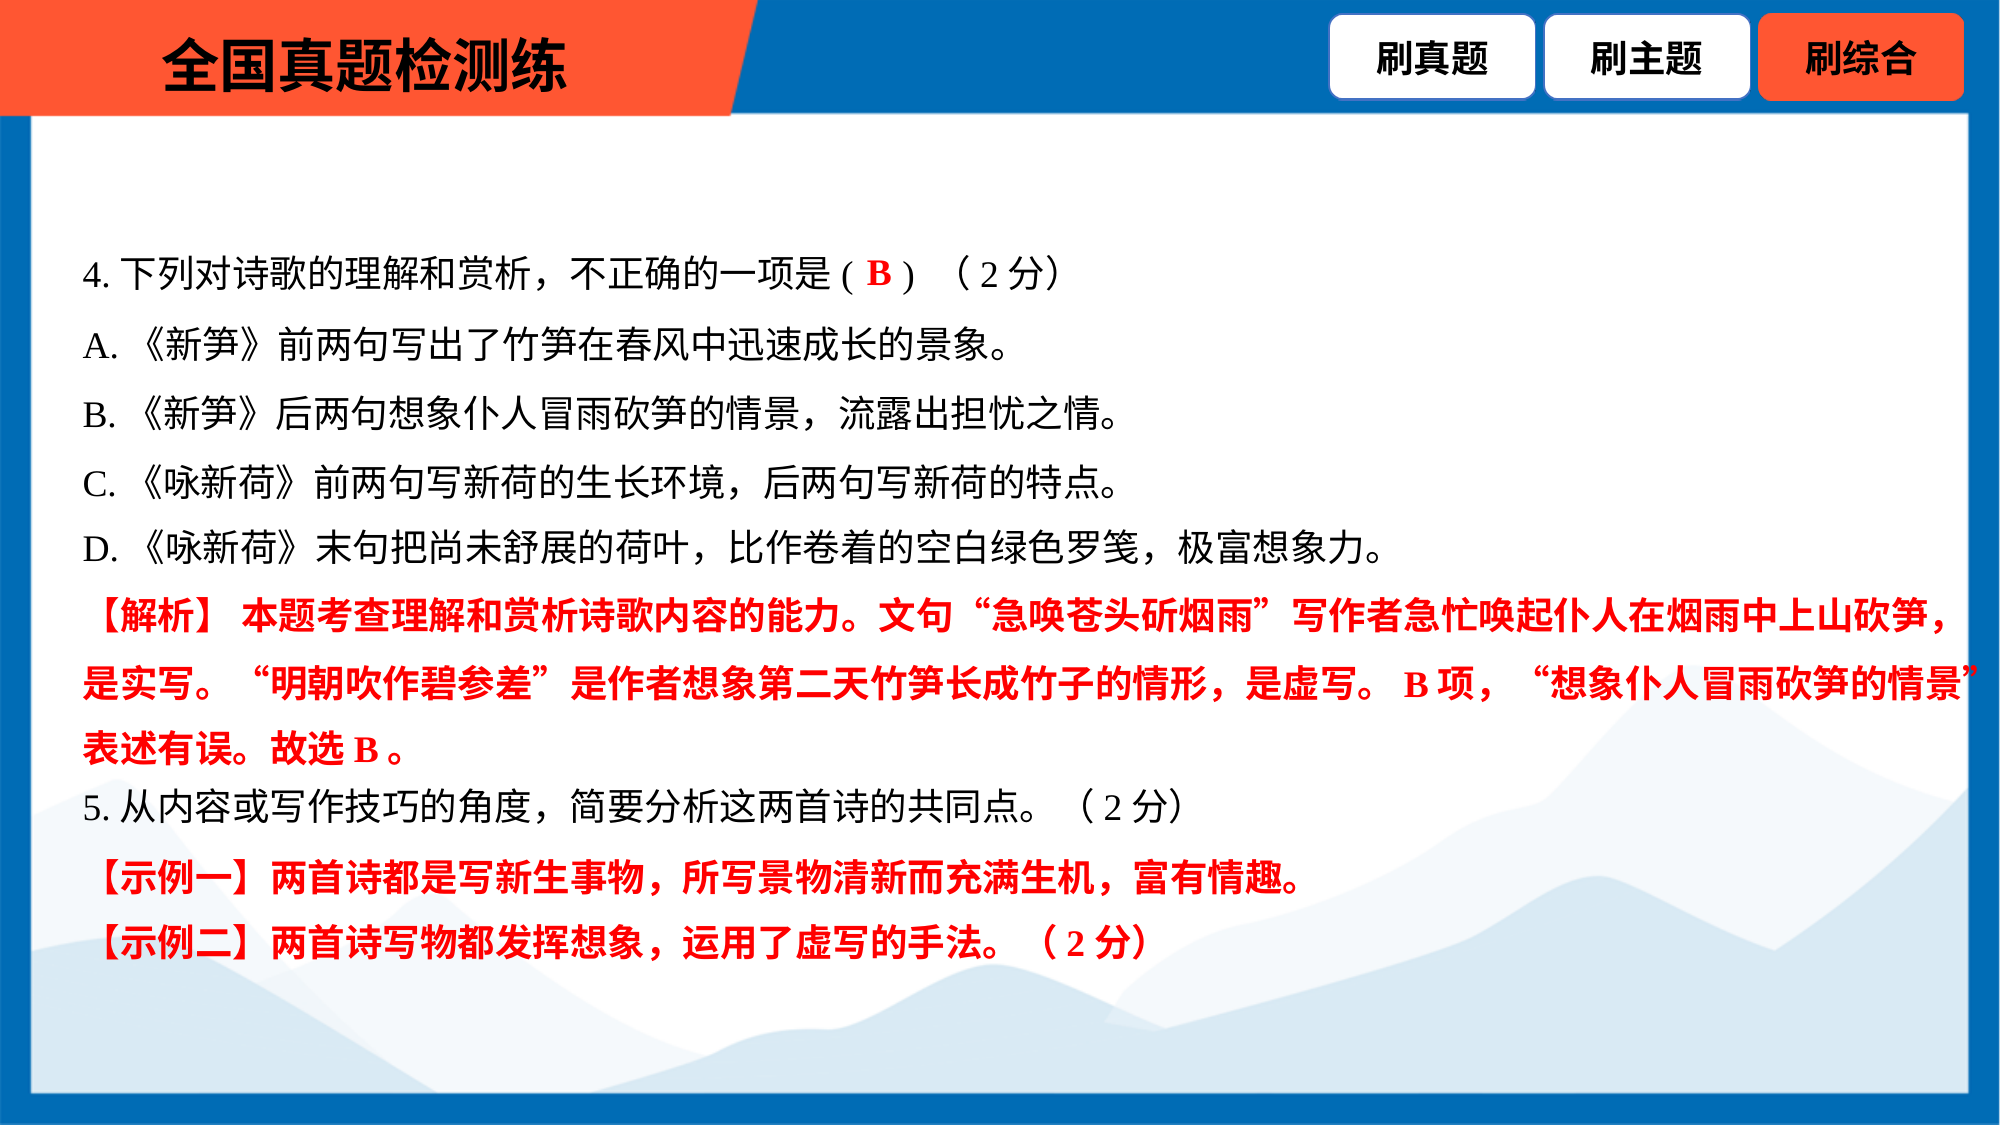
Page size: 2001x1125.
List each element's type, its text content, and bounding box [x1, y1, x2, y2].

picture [0, 0, 2000, 1125]
text_box 5.从内容或写作技巧的角度，简要分析这两首诗的共同点。（2分） [82, 763, 1917, 822]
text_box B [853, 228, 906, 287]
text_box 【示例一】两首诗都是写新生事物，所写景物清新而充满生机，富有情趣。 【示例二】两首诗写物都发挥想象，运用了虚写的手法。（2分） [82, 830, 1917, 958]
text_box 【解析】 本题考查理解和赏析诗歌内容的能力。文句“急唤苍头斫烟雨”写作者急忙唤起仆人在烟雨中上山砍笋， 是实写。“明朝吹作碧参差”是作者想象第二天竹笋长成竹子的情形，是虚写。B项，“想象仆人冒雨砍笋的情景” 表述有误。故选B。 [82, 567, 1917, 763]
text_box 4.下列对诗歌的理解和赏析，不正确的一项是( ) （2分） [82, 230, 1917, 289]
text_box A.《新笋》前两句写出了竹笋在春风中迅速成长的景象。 B.《新笋》后两句想象仆人冒雨砍笋的情景，流露出担忧之情。 C.《咏新荷》前两句写新荷的生长环境，后两句写新荷的特点。 D.《咏新荷》末句把尚未舒展的荷叶，比作卷着的空白绿色罗笺，极富想象力。 [82, 297, 1917, 562]
